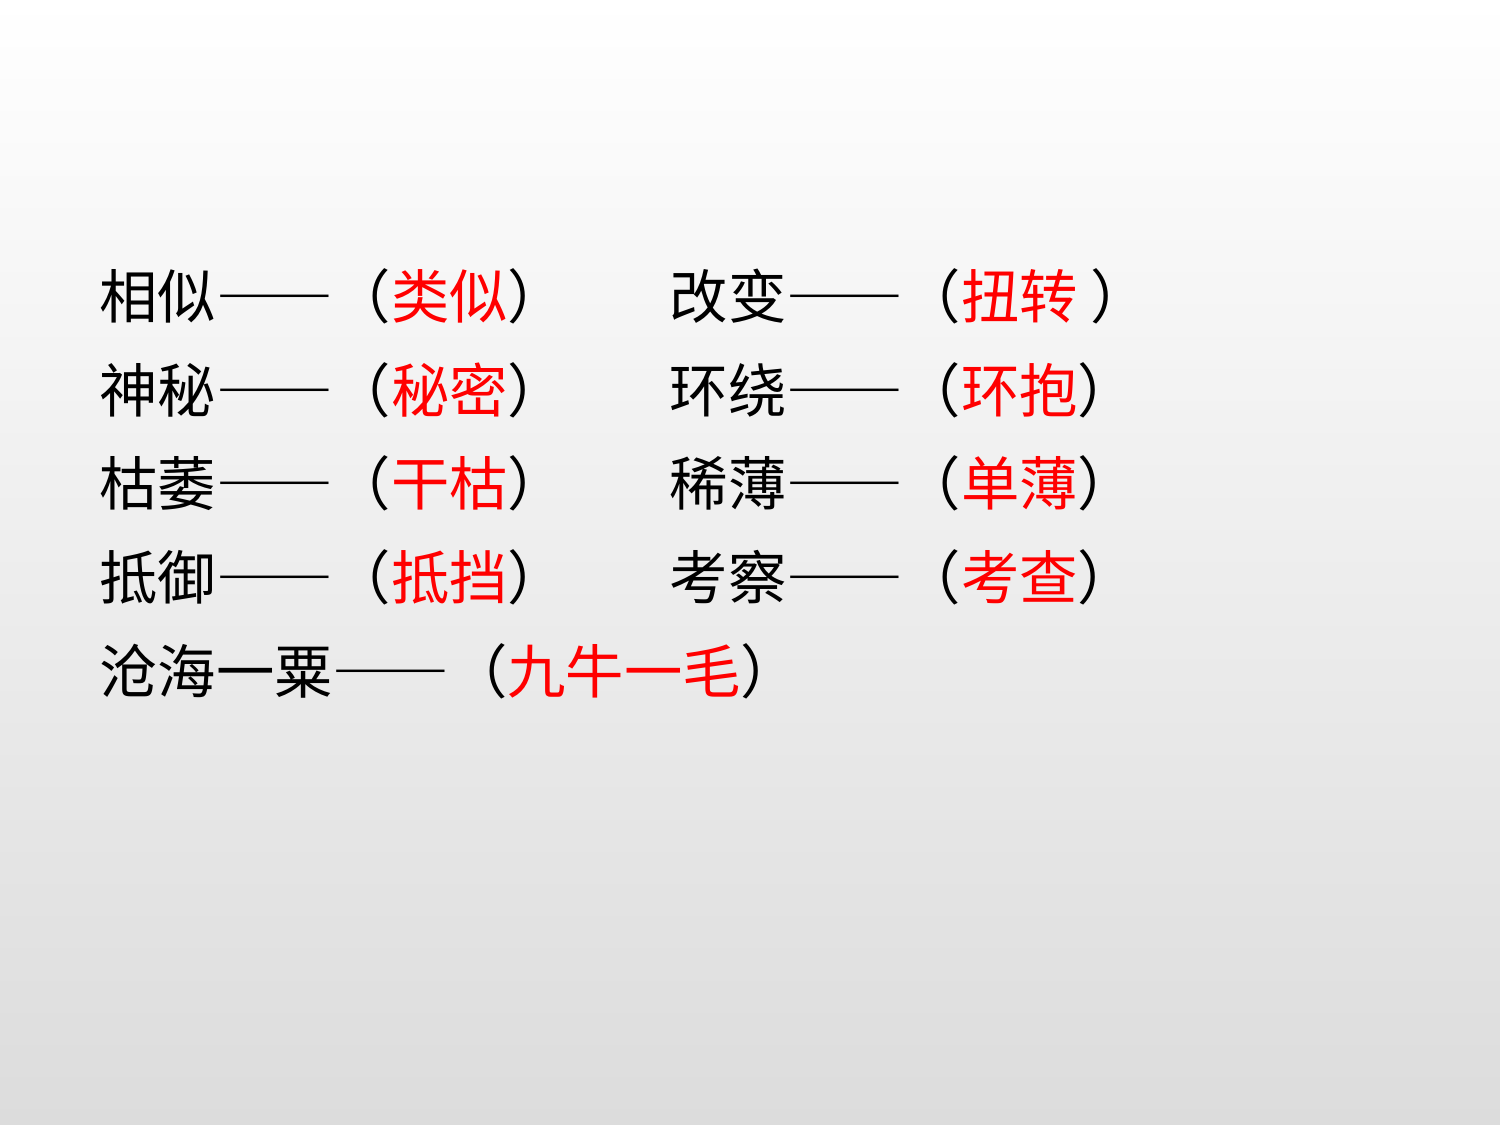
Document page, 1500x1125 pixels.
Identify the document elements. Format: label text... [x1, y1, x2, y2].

text_box 相似——（类似） 改变——（扭转 ） 神秘——（秘密） 环绕——（环抱） 枯萎——（干枯） 稀薄——（单薄） 抵御——（抵挡） 考察——（考查） 沧海一粟——（九牛一毛） [85, 228, 1451, 713]
